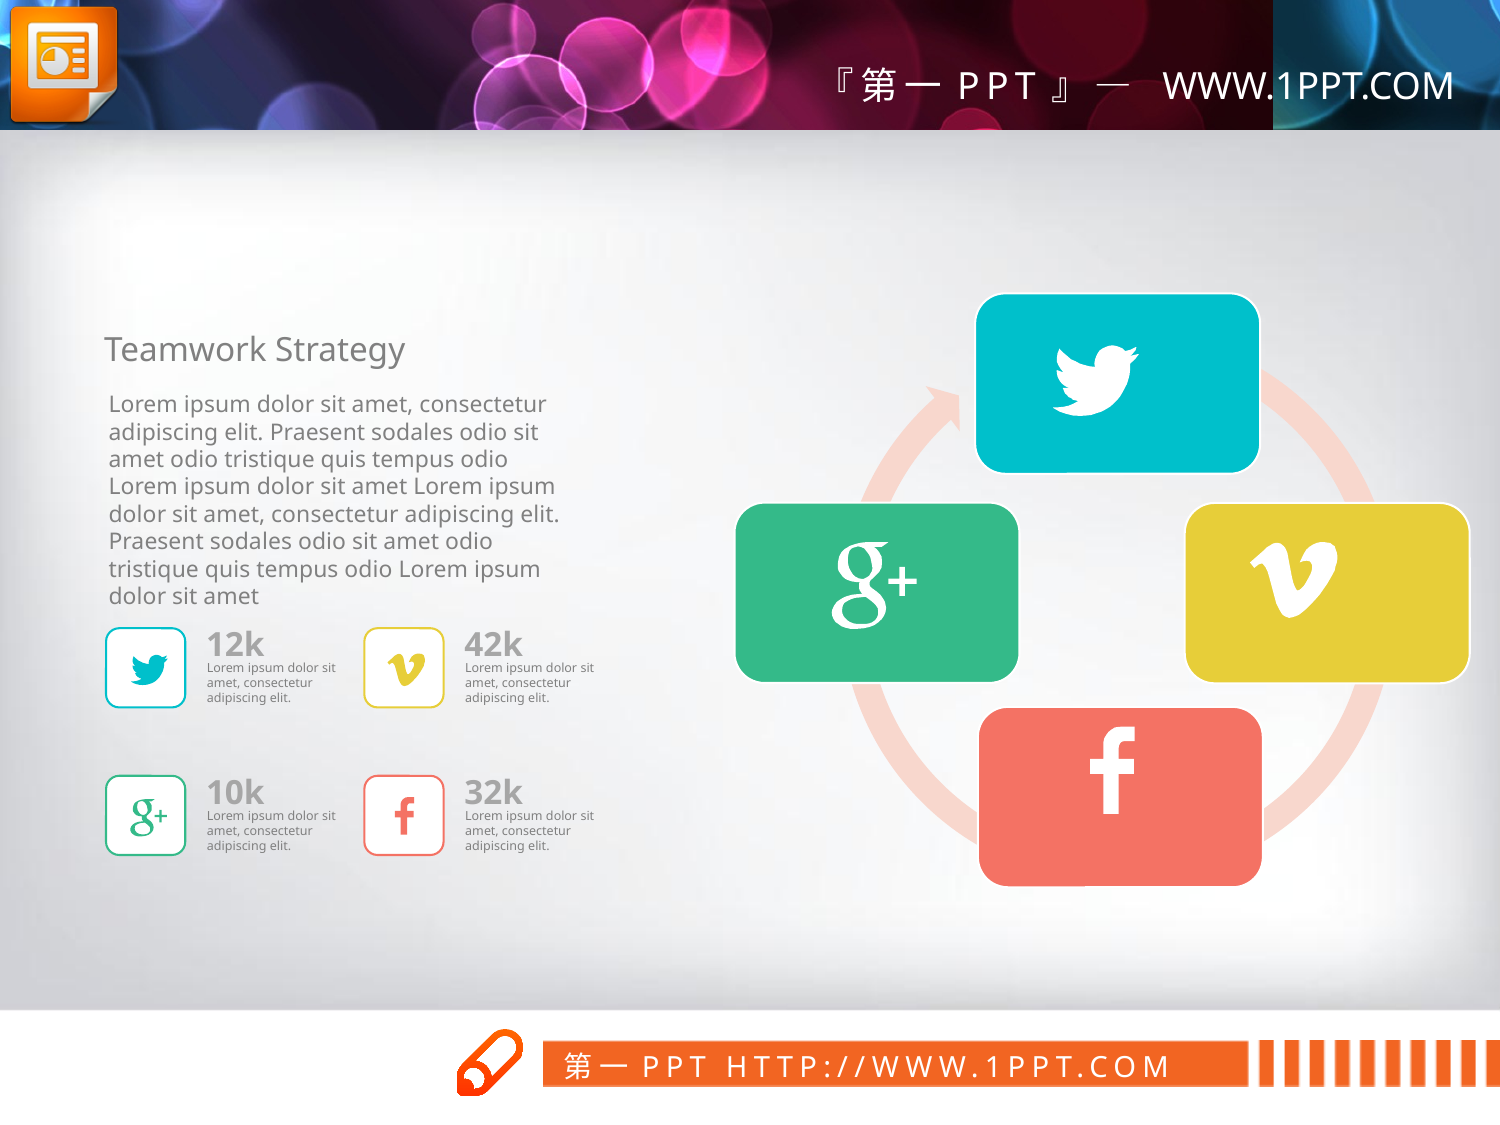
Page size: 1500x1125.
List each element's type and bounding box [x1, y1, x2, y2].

picture [543, 1040, 1500, 1087]
text_box [93, 320, 586, 592]
text_box [680, 293, 1471, 865]
text_box [105, 763, 353, 862]
text_box [105, 615, 353, 714]
text_box [364, 615, 611, 714]
picture [0, 0, 1500, 1012]
text_box [364, 763, 611, 862]
